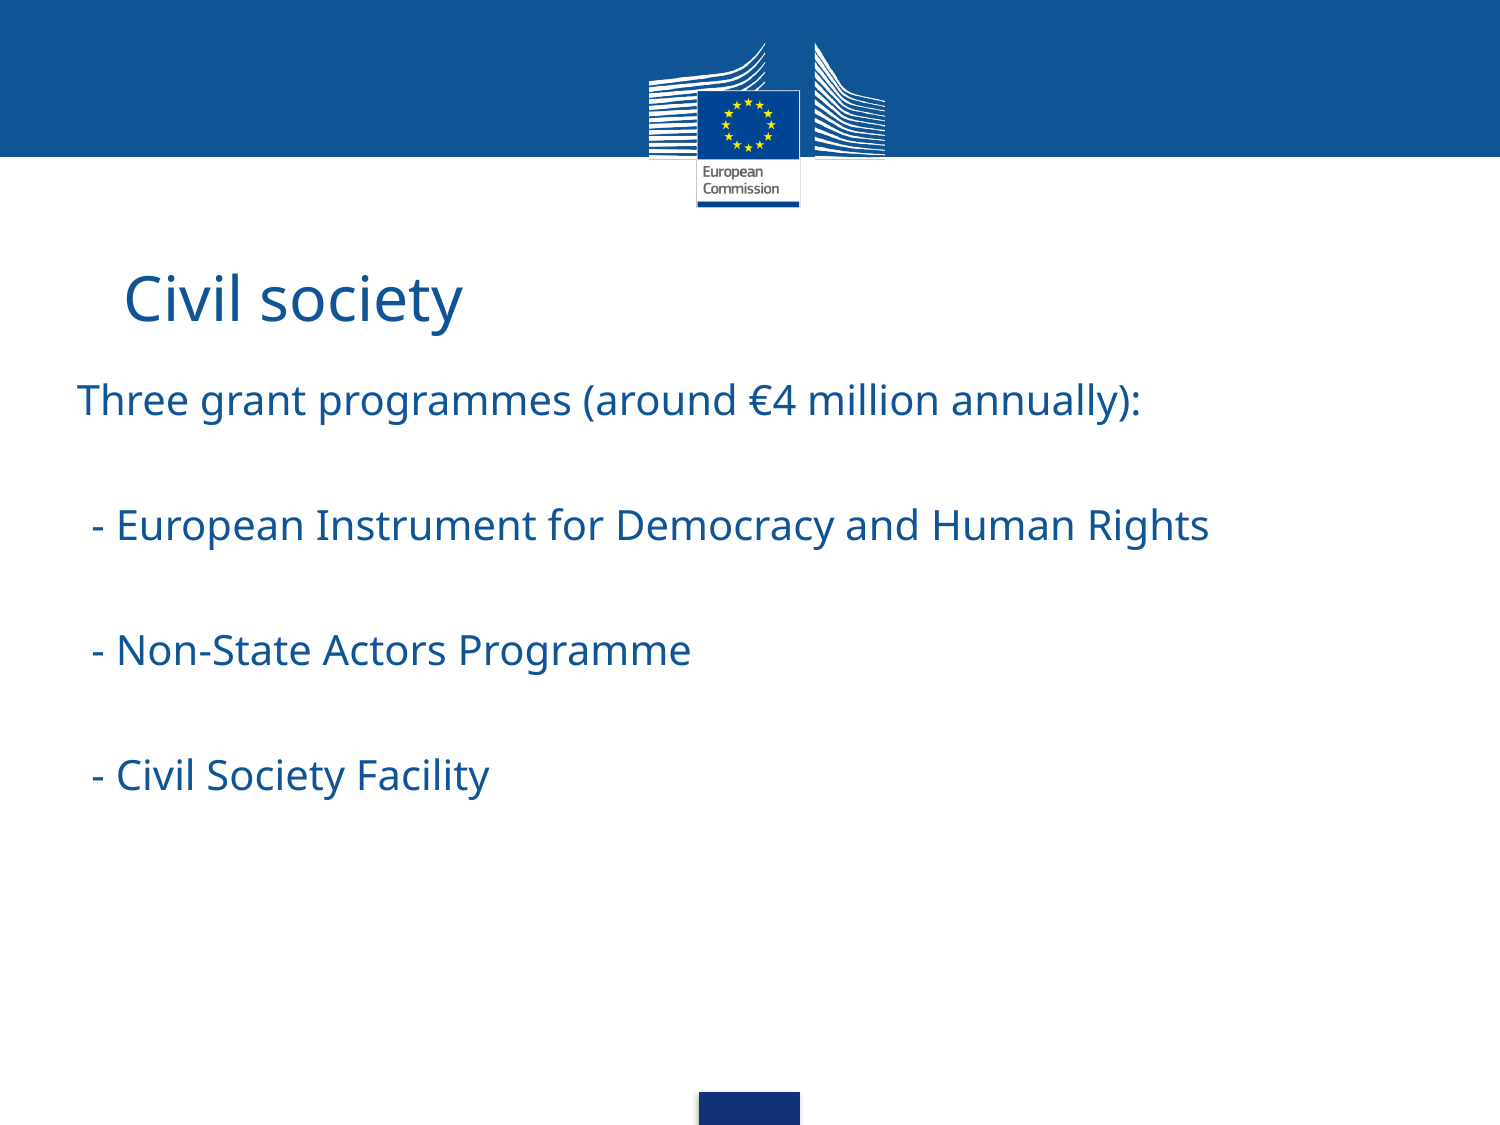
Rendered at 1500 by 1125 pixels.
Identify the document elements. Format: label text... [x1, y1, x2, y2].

picture [649, 42, 885, 208]
title Civil society [64, 219, 1416, 374]
list Three grant programmes (around €4 million annually): - European Instrument for Democracy and Human Rights - Non-State Actors Programme - Civil Society Facility [76, 372, 1428, 1060]
